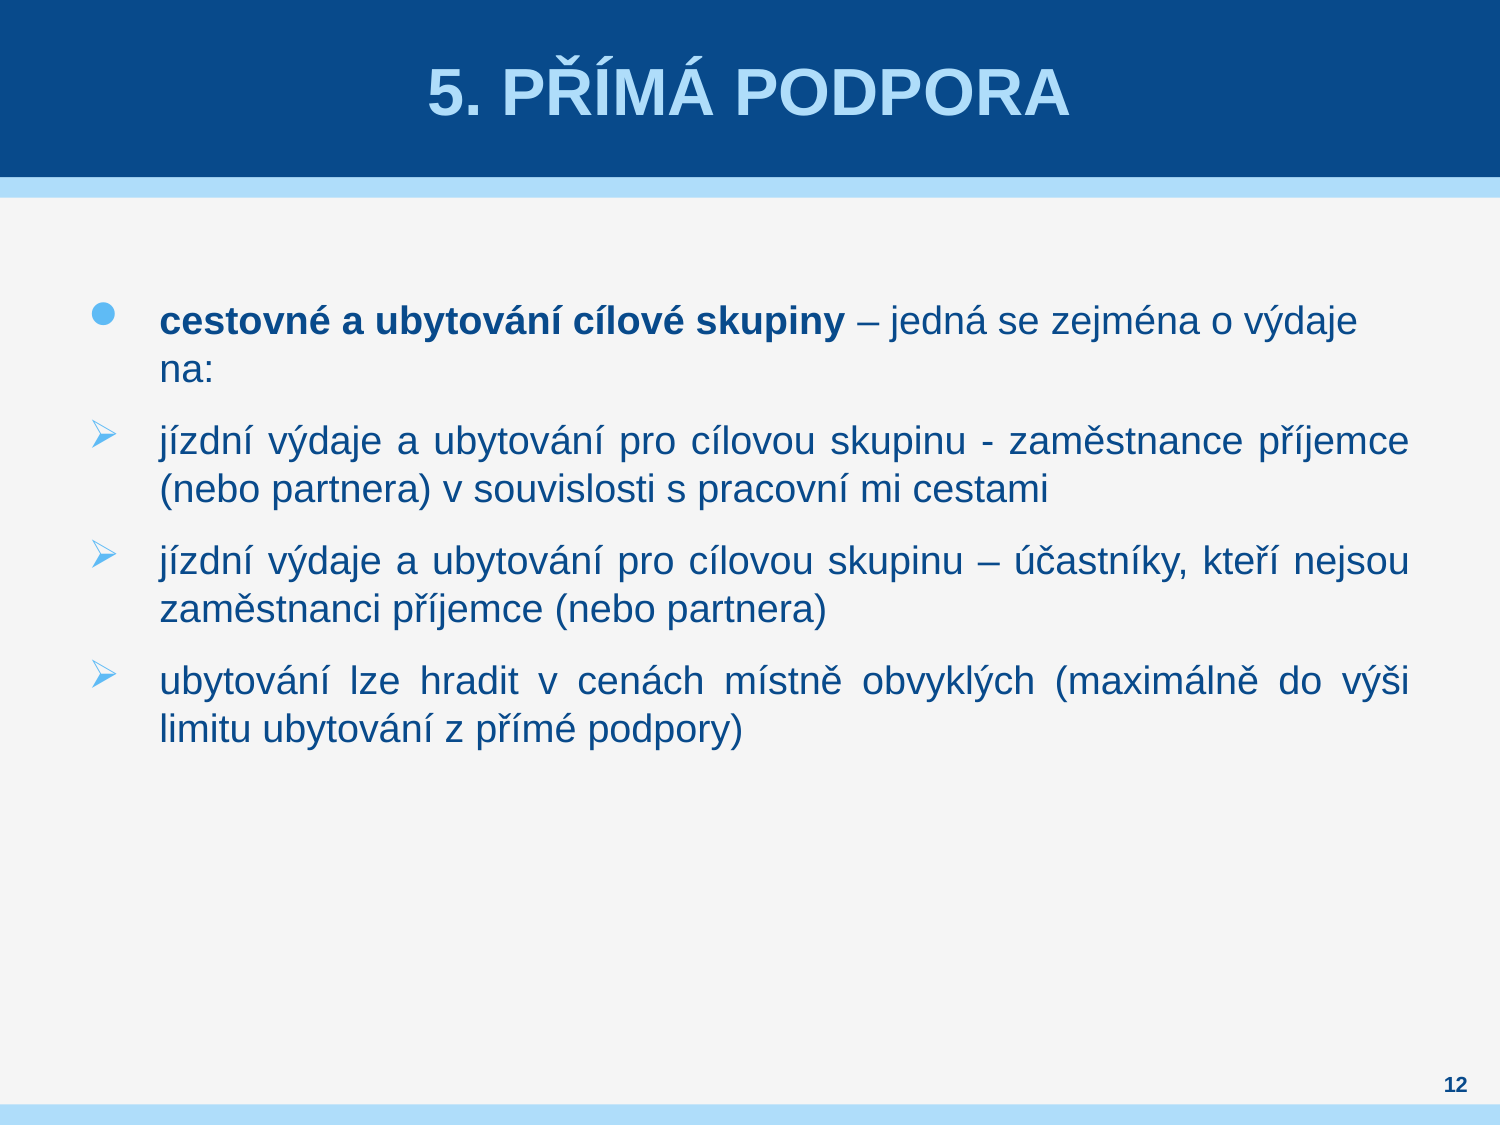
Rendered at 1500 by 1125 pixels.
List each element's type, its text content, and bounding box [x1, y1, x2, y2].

slide_number 12 [1417, 1068, 1495, 1099]
list cestovné a ubytování cílové skupiny – jedná se zejména o výdaje na: jízdní výdaje a ubytování pro cílovou skupinu - zaměstnance příjemce (nebo partnera) v souvislosti s pracovní mi cestami jízdní výdaje a ubytování pro cílovou skupinu – účastníky, kteří nejsou zaměstnanci příjemce (nebo partnera) ubytování lze hradit v cenách místně obvyklých (maximálně do výši limitu ubytování z přímé podpory) [88, 295, 1412, 1004]
title 5. Přímá podpora [59, 0, 1441, 178]
